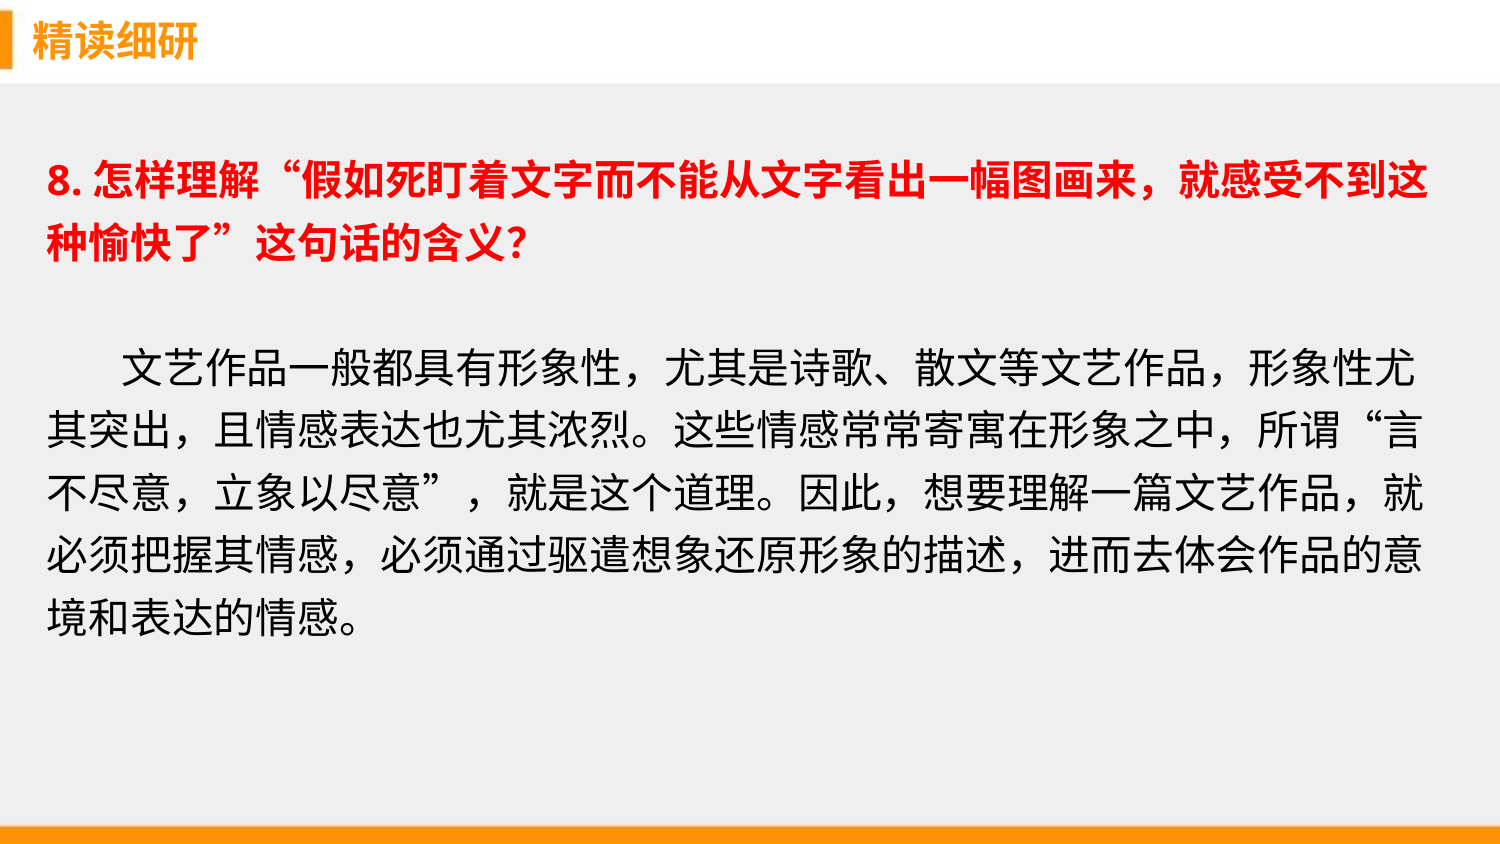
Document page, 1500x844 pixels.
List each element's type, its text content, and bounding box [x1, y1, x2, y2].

text_box 精读细研 [17, 0, 798, 80]
text_box 8.怎样理解“假如死盯着文字而不能从文字看出一幅图画来，就感受不到这种愉快了”这句话的含义？ 文艺作品一般都具有形象性，尤其是诗歌、散文等文艺作品，形象性尤其突出，且情感表达也尤其浓烈。这些情感常常寄寓在形象之中，所谓“言不尽意，立象以尽意”，就是这个道理。因此，想要理解一篇文艺作品，就必须把握其情感，必须通过驱遣想象还原形象的描述，进而去体会作品的意境和表达的情感。 [32, 134, 1468, 649]
picture [0, 0, 1500, 844]
